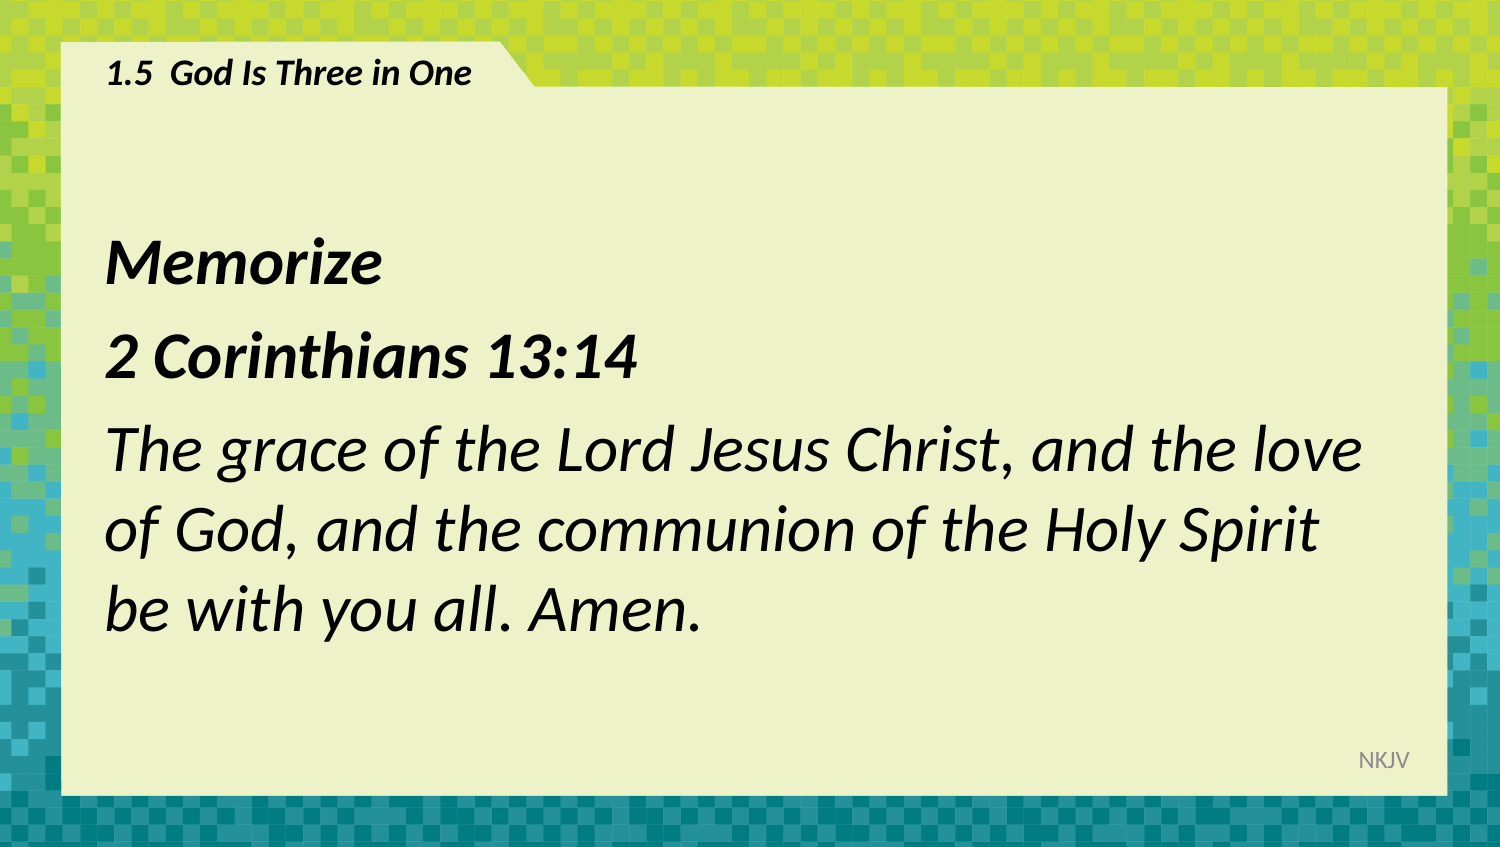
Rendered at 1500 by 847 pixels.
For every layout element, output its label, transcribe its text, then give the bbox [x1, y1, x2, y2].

title 1.5 God Is Three in One [89, 33, 1420, 108]
footer NKJV [950, 736, 1425, 782]
picture [0, 0, 1500, 847]
list Memorize 2 Corinthians 13:14 The grace of the Lord Jesus Christ, and the love of God, and the communion of the Holy Spirit be with you all. Amen. [89, 141, 1403, 722]
